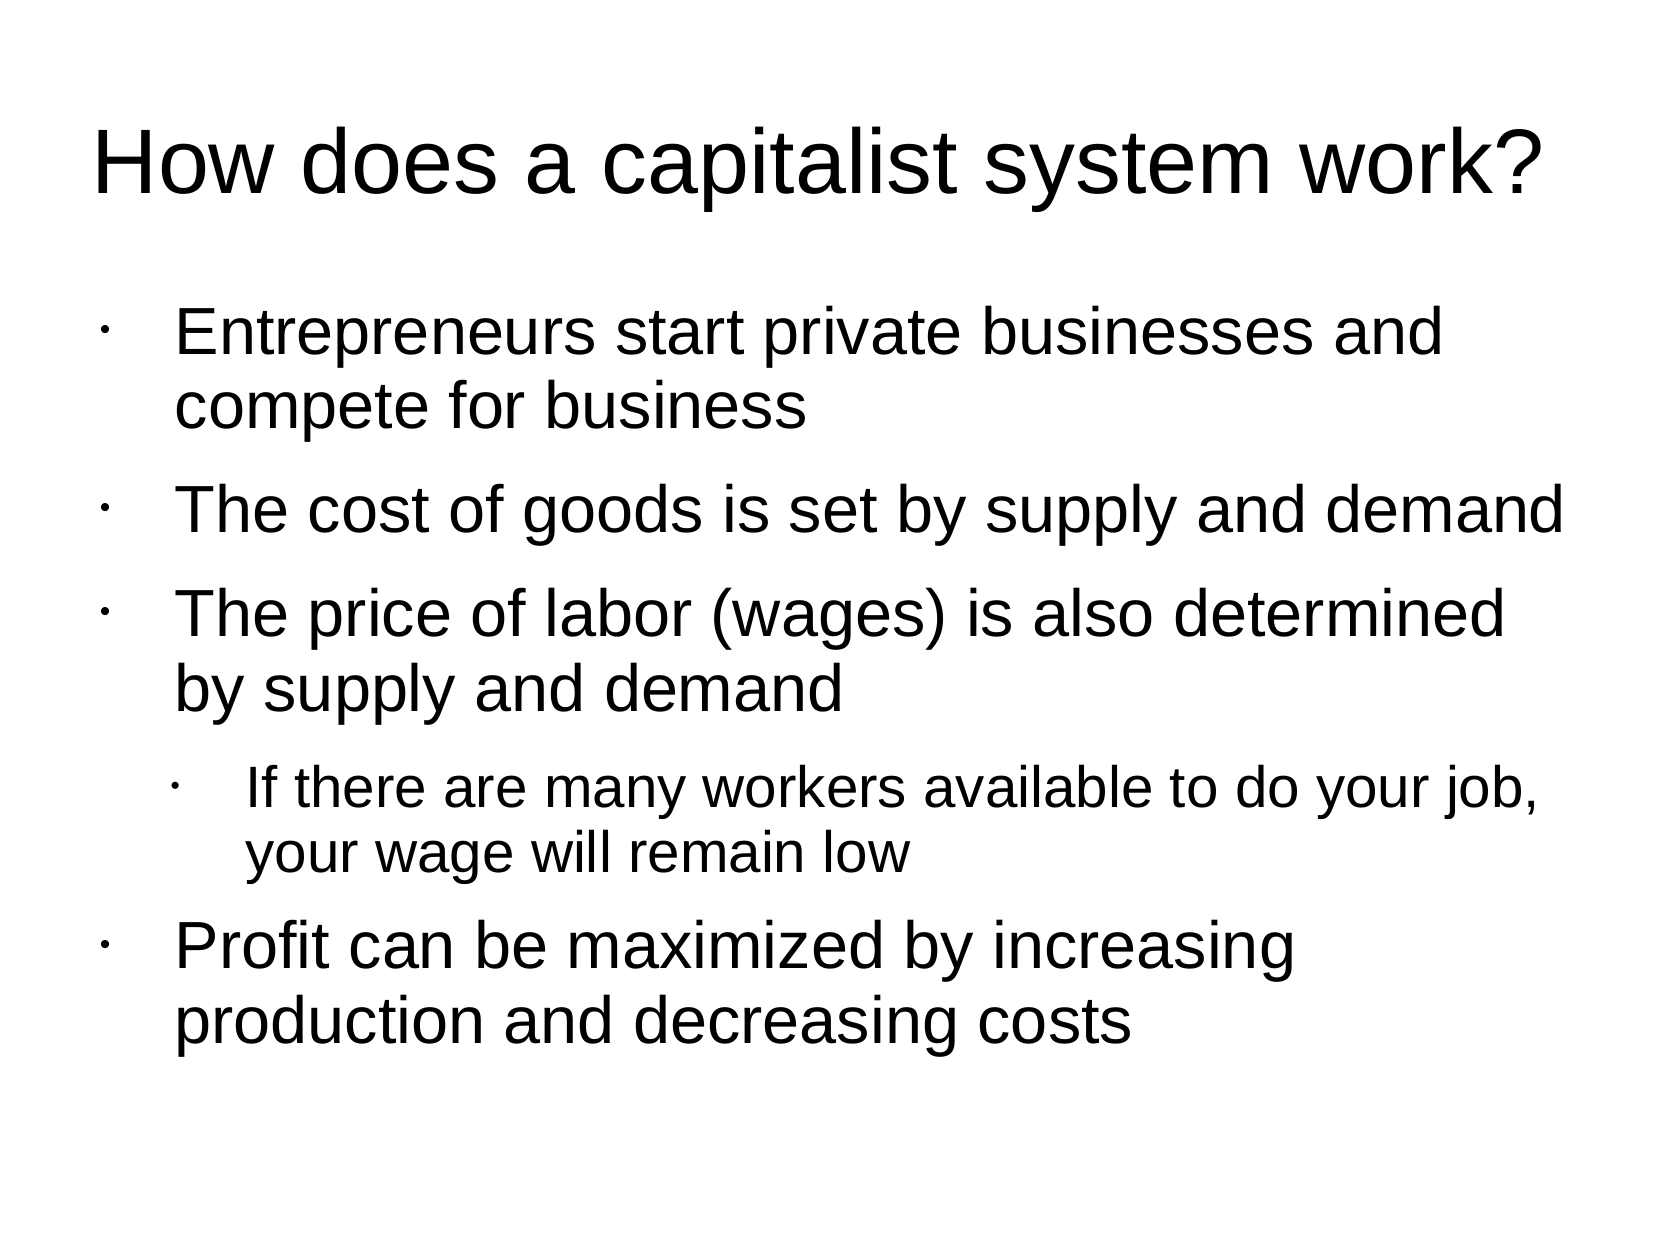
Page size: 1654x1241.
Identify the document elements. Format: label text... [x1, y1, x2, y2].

title How does a capitalist system work? [75, 63, 1563, 256]
list Entrepreneurs start private businesses and compete for business The cost of goods is set by supply and demand The price of labor (wages) is also determined by supply and demand If there are many workers available to do your job, your wage will remain low Profit can be maximized by increasing production and decreasing costs [82, 290, 1571, 1094]
